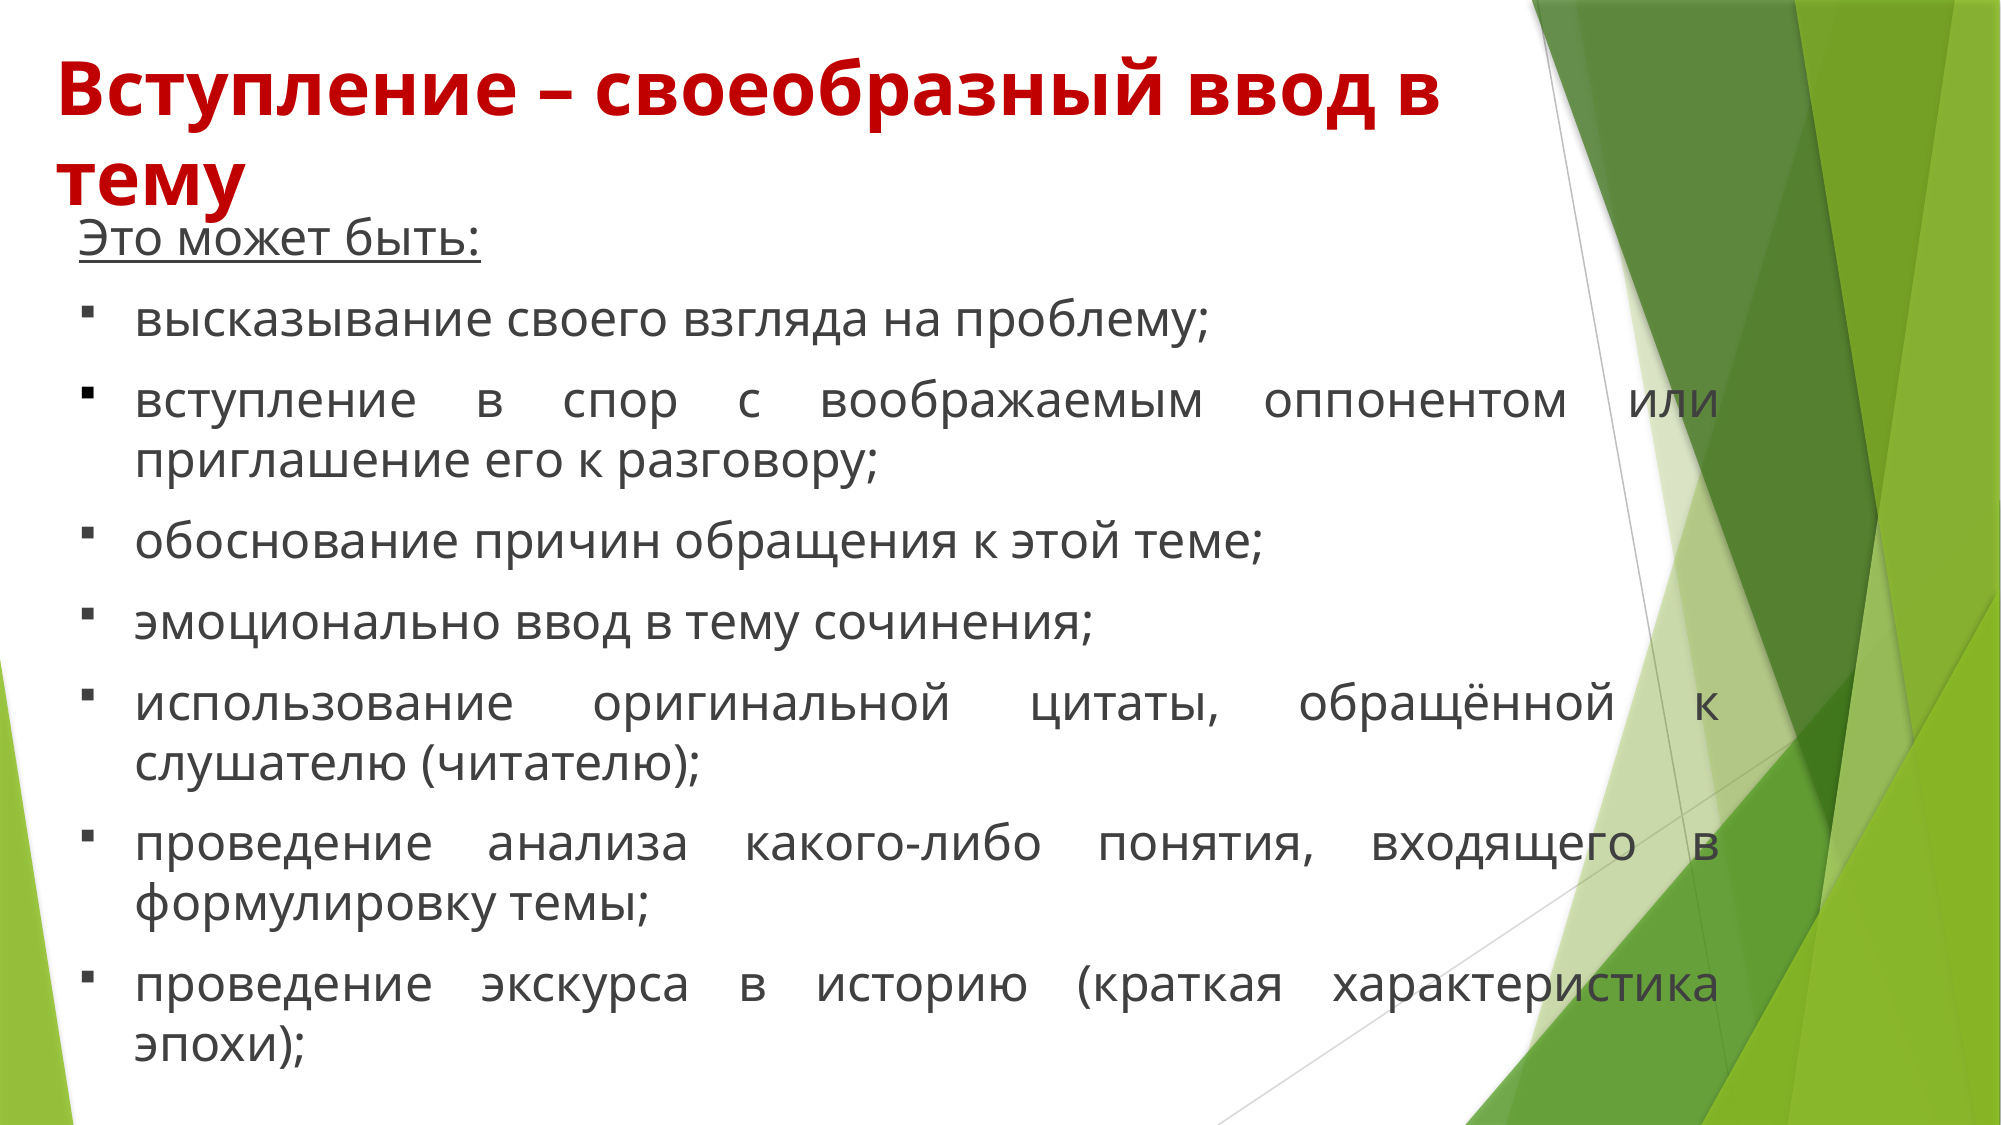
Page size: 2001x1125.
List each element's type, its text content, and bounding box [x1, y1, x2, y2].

title Вступление – своеобразный ввод в тему [40, 33, 1602, 252]
list Это может быть: высказывание своего взгляда на проблему; вступление в спор с воображаемым оппонентом или приглашение его к разговору; обоснование причин обращения к этой теме; эмоционально ввод в тему сочинения; использование оригинальной цитаты, обращённой к слушателю (читателю); проведение анализа какого-либо понятия, входящего в формулировку темы; проведение экскурса в историю (краткая характеристика эпохи); [63, 198, 1737, 1125]
